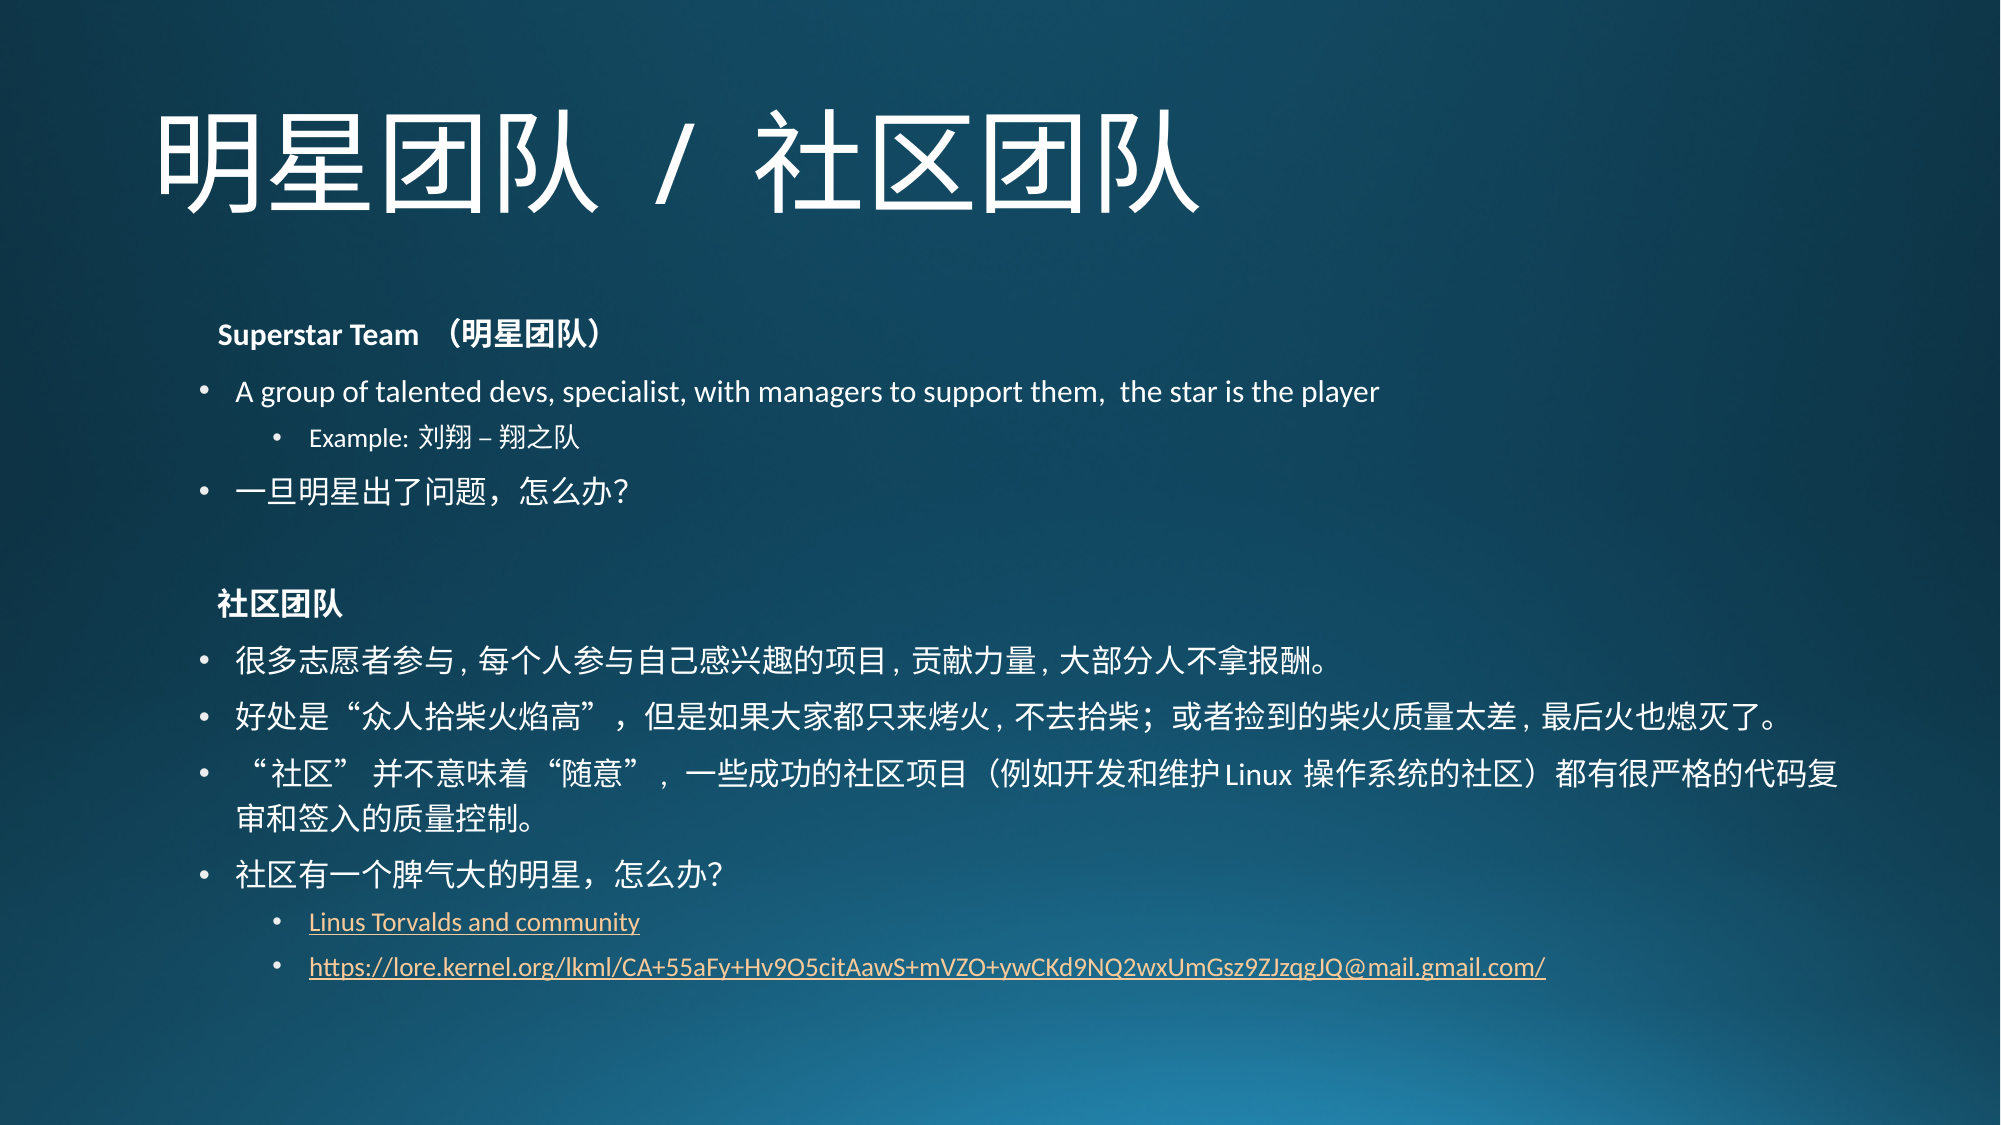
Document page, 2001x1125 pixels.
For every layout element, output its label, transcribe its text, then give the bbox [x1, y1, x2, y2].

title 明星团队 / 社区团队 [137, 59, 1863, 278]
list Superstar Team （明星团队） A group of talented devs, specialist, with managers to support them, the star is the player Example: 刘翔 – 翔之队 一旦明星出了问题，怎么办？ 社区团队 很多志愿者参与, 每个人参与自己感兴趣的项目, 贡献力量, 大部分人不拿报酬。 好处是“众人拾柴火焰高”，但是如果大家都只来烤火, 不去拾柴；或者捡到的柴火质量太差, 最后火也熄灭了。 “社区” 并不意味着“随意”, 一些成功的社区项目（例如开发和维护Linux 操作系统的社区）都有很严格的代码复审和签入的质量控制。 社区有一个脾气大的明星，怎么办？ Linus Torvalds and community https://lore.kernel.org/lkml/CA+55aFy+Hv9O5citAawS+mVZO+ywCKd9NQ2wxUmGsz9ZJzqgJQ@mail.gmail.com/ [183, 299, 1863, 1014]
picture [0, 0, 2001, 1125]
